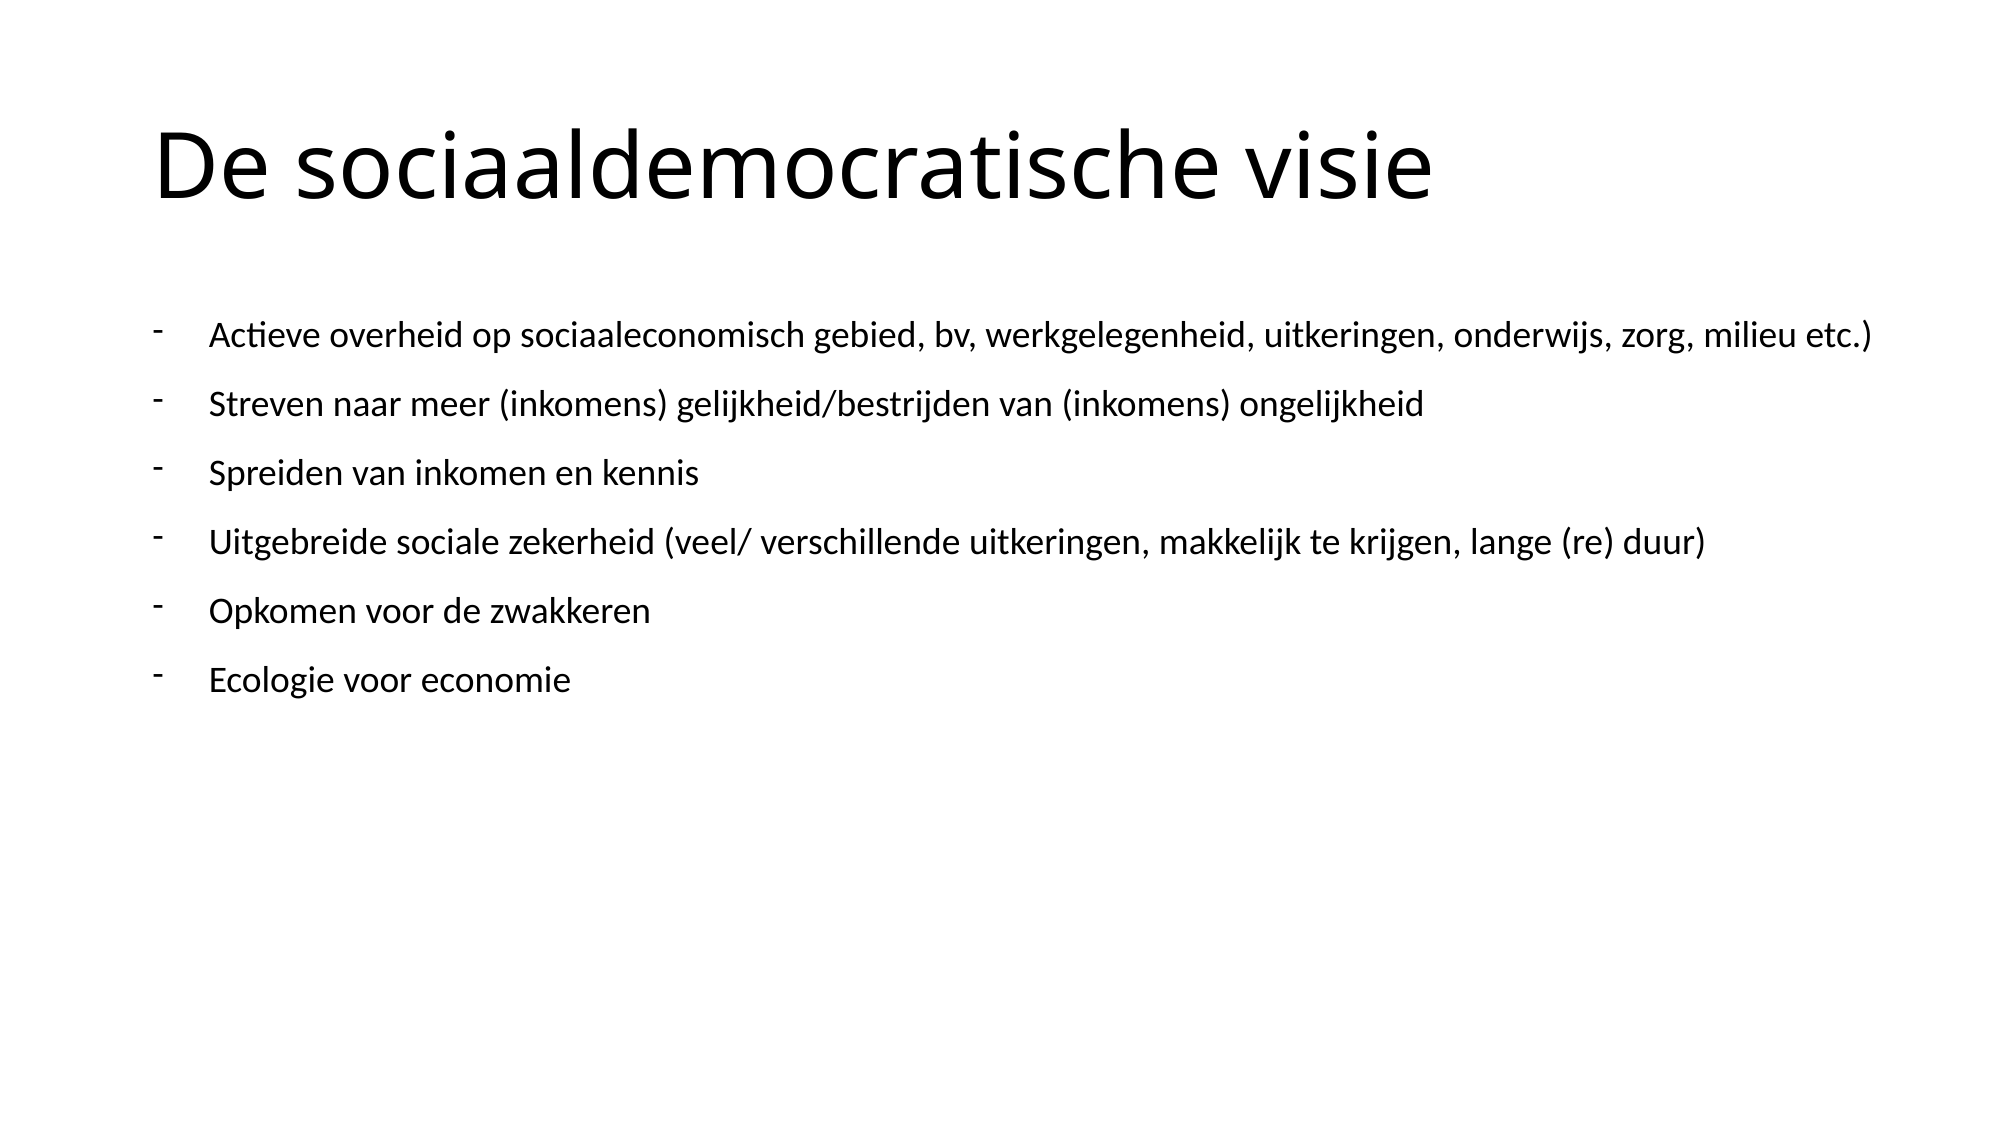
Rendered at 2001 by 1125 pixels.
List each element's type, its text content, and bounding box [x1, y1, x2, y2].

list Actieve overheid op sociaaleconomisch gebied, bv, werkgelegenheid, uitkeringen, onderwijs, zorg, milieu etc.) Streven naar meer (inkomens) gelijkheid/bestrijden van (inkomens) ongelijkheid Spreiden van inkomen en kennis Uitgebreide sociale zekerheid (veel/ verschillende uitkeringen, makkelijk te krijgen, lange (re) duur) Opkomen voor de zwakkeren Ecologie voor economie [137, 299, 1937, 1014]
title De sociaaldemocratische visie [137, 59, 1863, 278]
